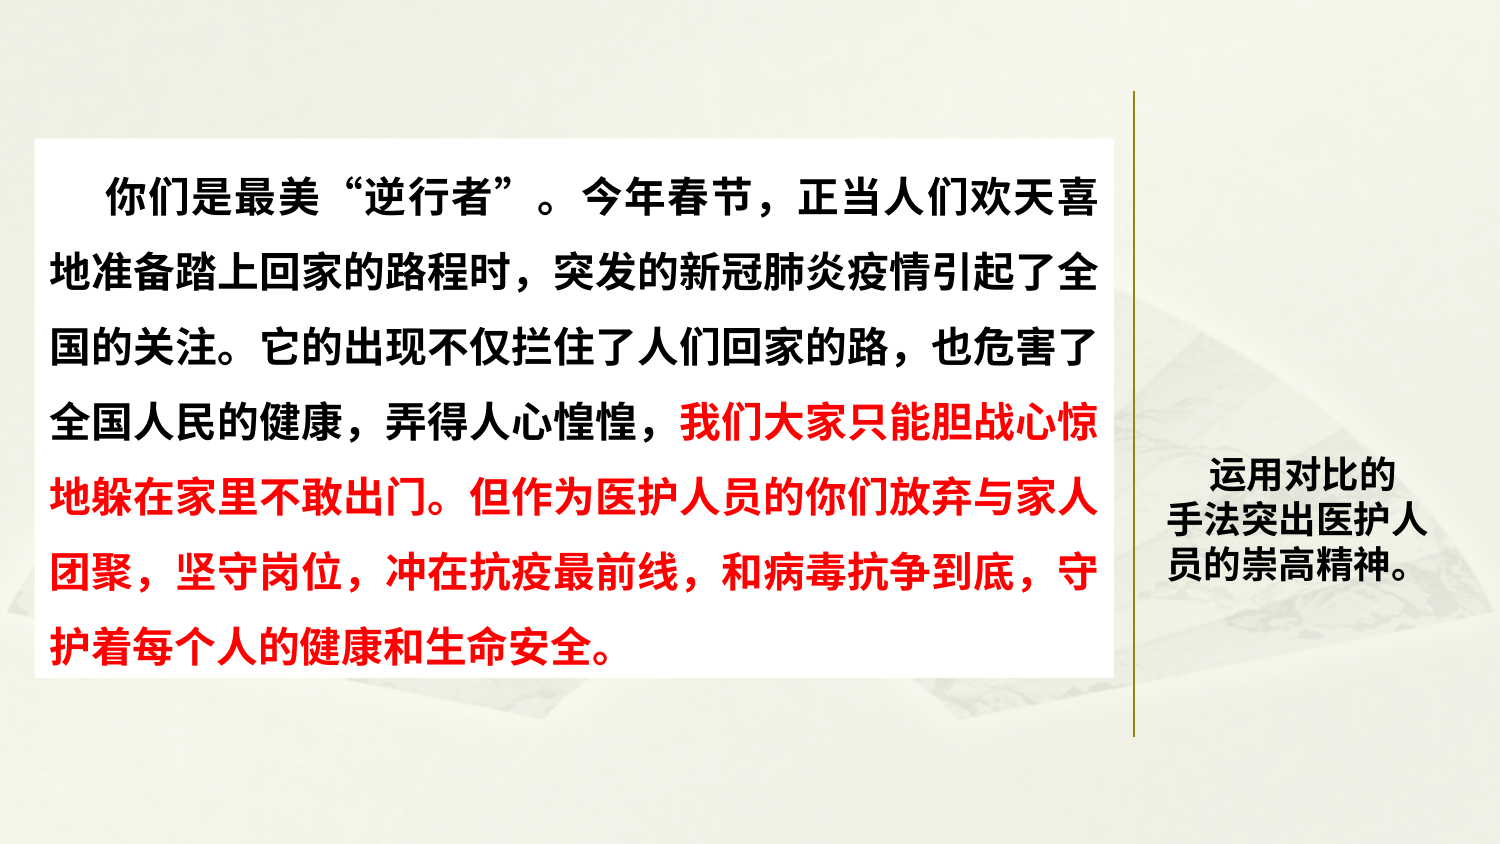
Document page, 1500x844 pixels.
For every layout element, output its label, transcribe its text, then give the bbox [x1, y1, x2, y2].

text_box 你们是最美“逆行者”。今年春节，正当人们欢天喜地准备踏上回家的路程时，突发的新冠肺炎疫情引起了全国的关注。它的出现不仅拦住了人们回家的路，也危害了全国人民的健康，弄得人心惶惶，我们大家只能胆战心惊地躲在家里不敢出门。但作为医护人员的你们放弃与家人团聚，坚守岗位，冲在抗疫最前线，和病毒抗争到底，守护着每个人的健康和生命安全。 [34, 138, 1114, 679]
text_box 运用对比的手法突出医护人员的崇高精神。 [1151, 398, 1447, 643]
